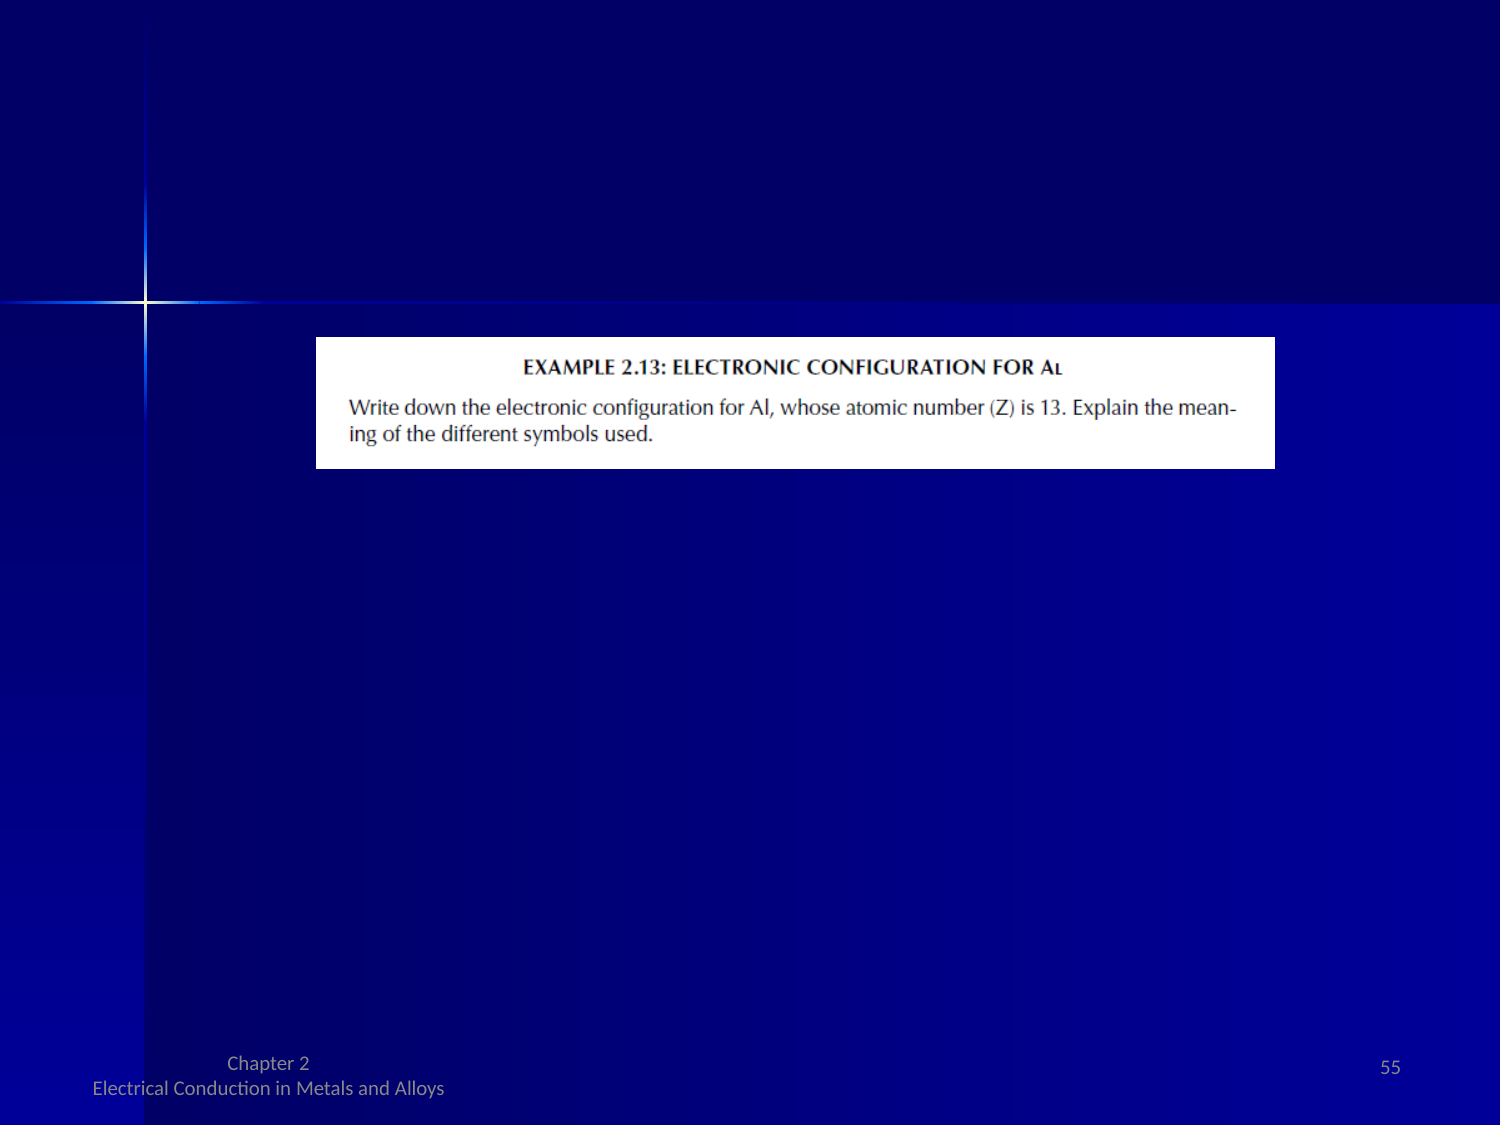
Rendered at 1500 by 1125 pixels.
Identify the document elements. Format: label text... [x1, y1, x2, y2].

slide_number Chapter 2 Electrical Conduction in Metals and Alloys [74, 1037, 463, 1113]
picture [315, 337, 1276, 469]
